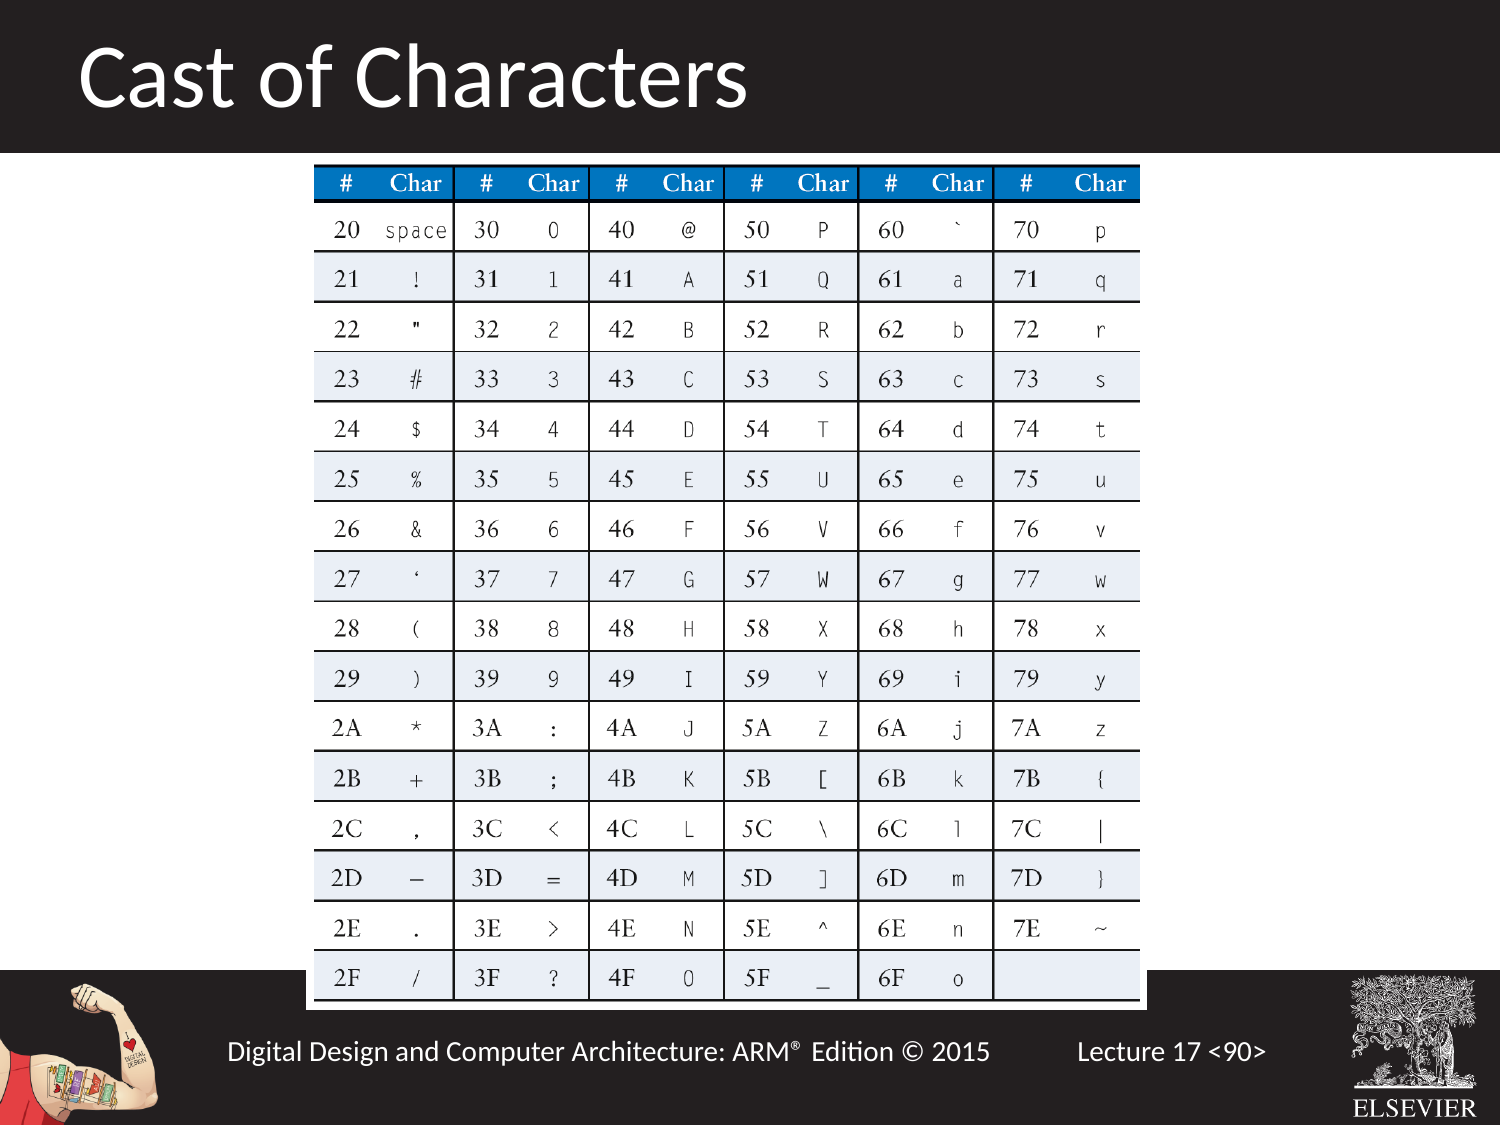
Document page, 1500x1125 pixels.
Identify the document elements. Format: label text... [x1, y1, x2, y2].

picture [0, 979, 163, 1125]
text_box Cast of Characters [63, 8, 1488, 133]
picture [305, 158, 1148, 1010]
picture [1350, 974, 1477, 1117]
